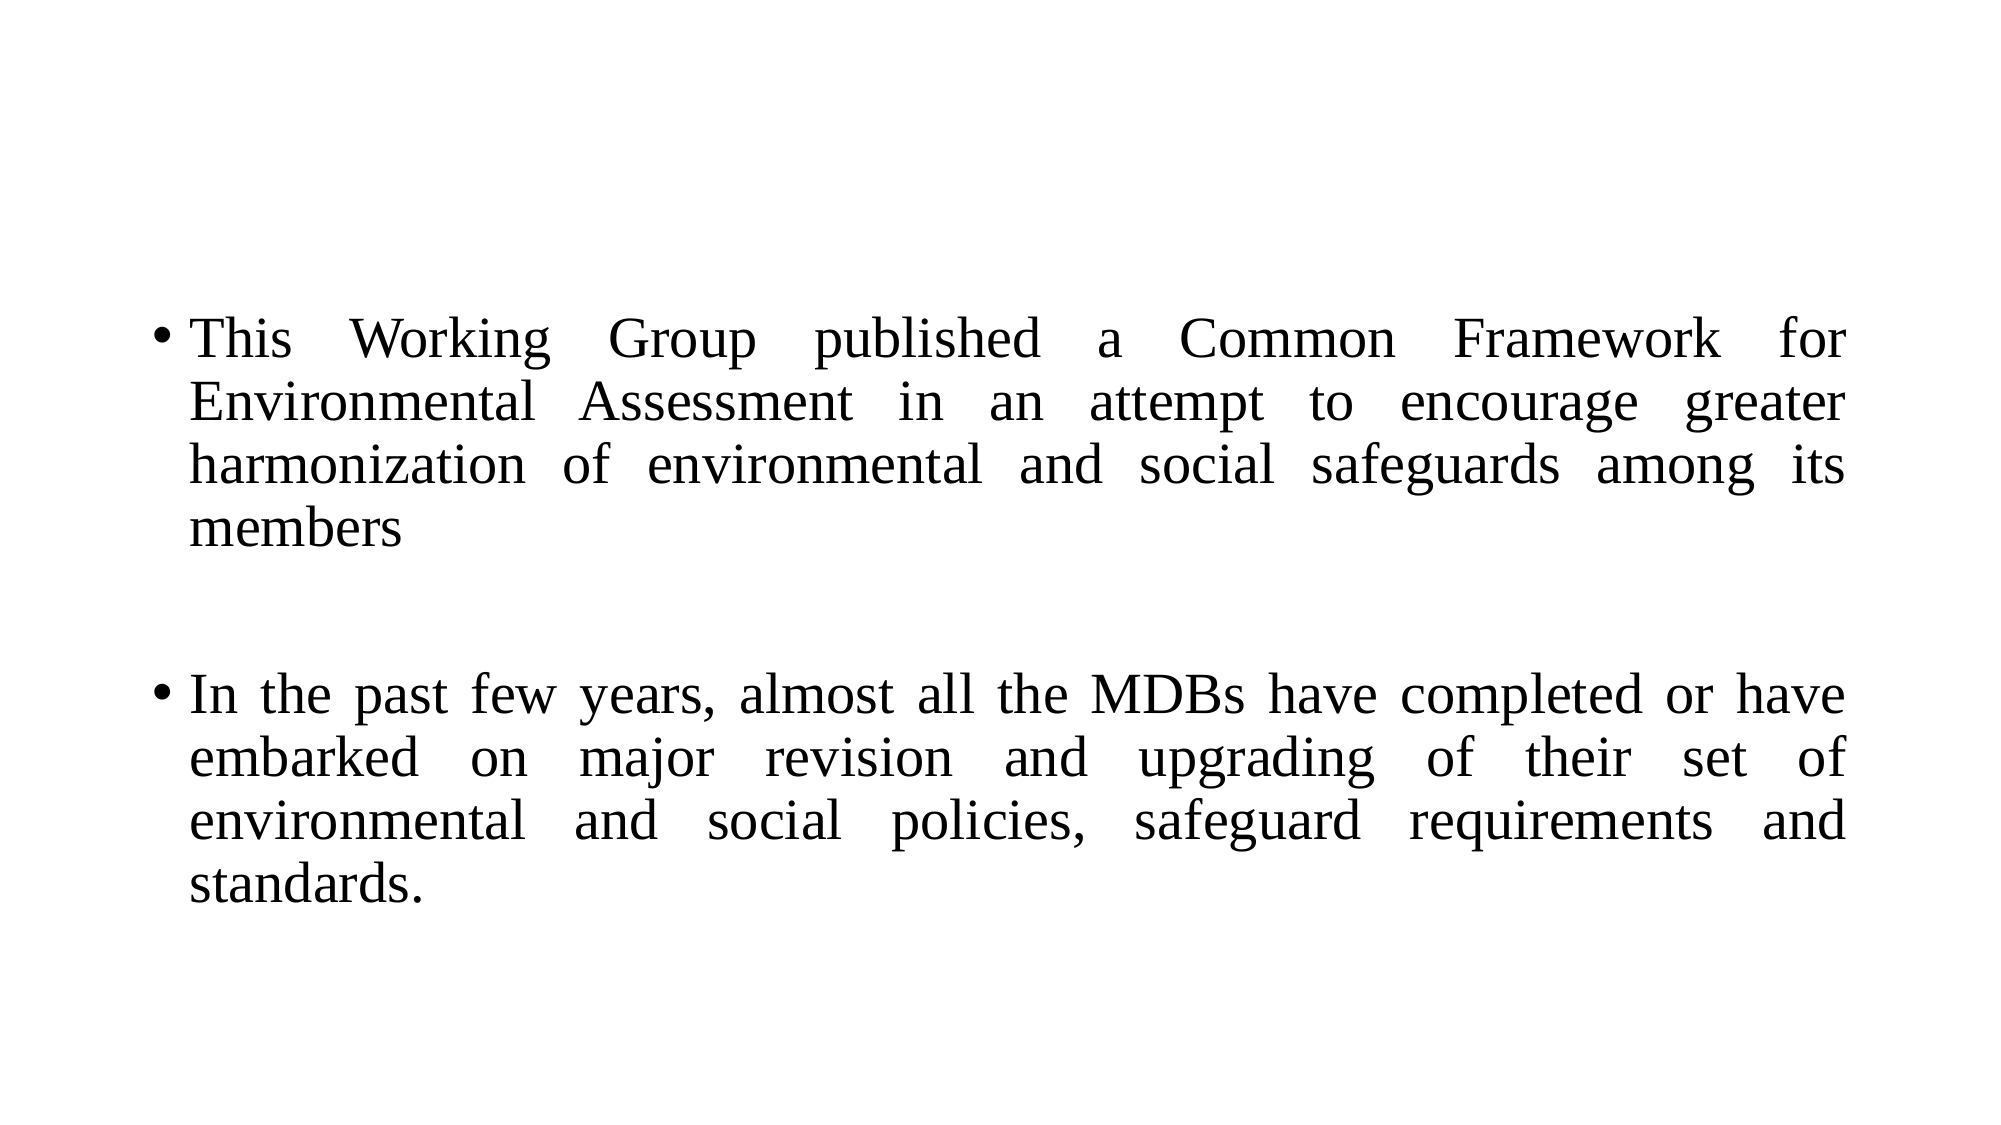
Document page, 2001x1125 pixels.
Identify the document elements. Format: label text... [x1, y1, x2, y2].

list This Working Group published a Common Framework for Environmental Assessment in an attempt to encourage greater harmonization of environmental and social safeguards among its members In the past few years, almost all the MDBs have completed or have embarked on major revision and upgrading of their set of environmental and social policies, safeguard requirements and standards. [137, 299, 1863, 1014]
